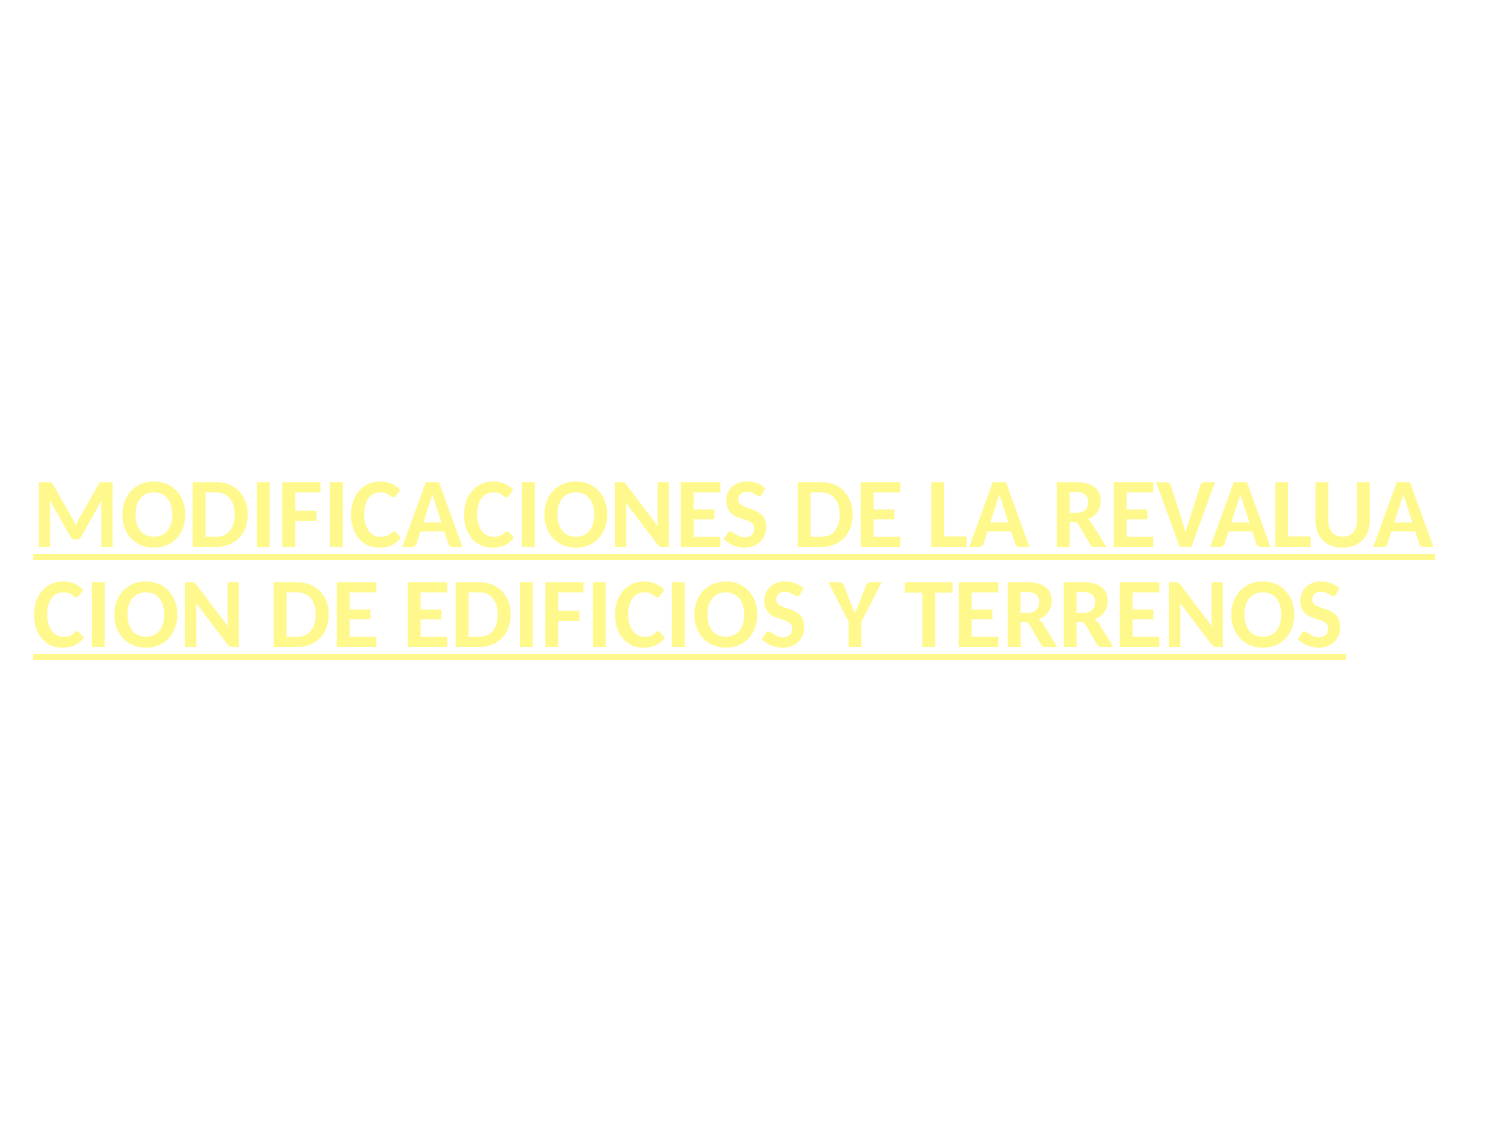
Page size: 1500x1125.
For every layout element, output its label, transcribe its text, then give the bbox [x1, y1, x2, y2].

title MODIFICACIONES DE LA REVALUACION DE EDIFICIOS Y TERRENOS [17, 298, 1471, 716]
